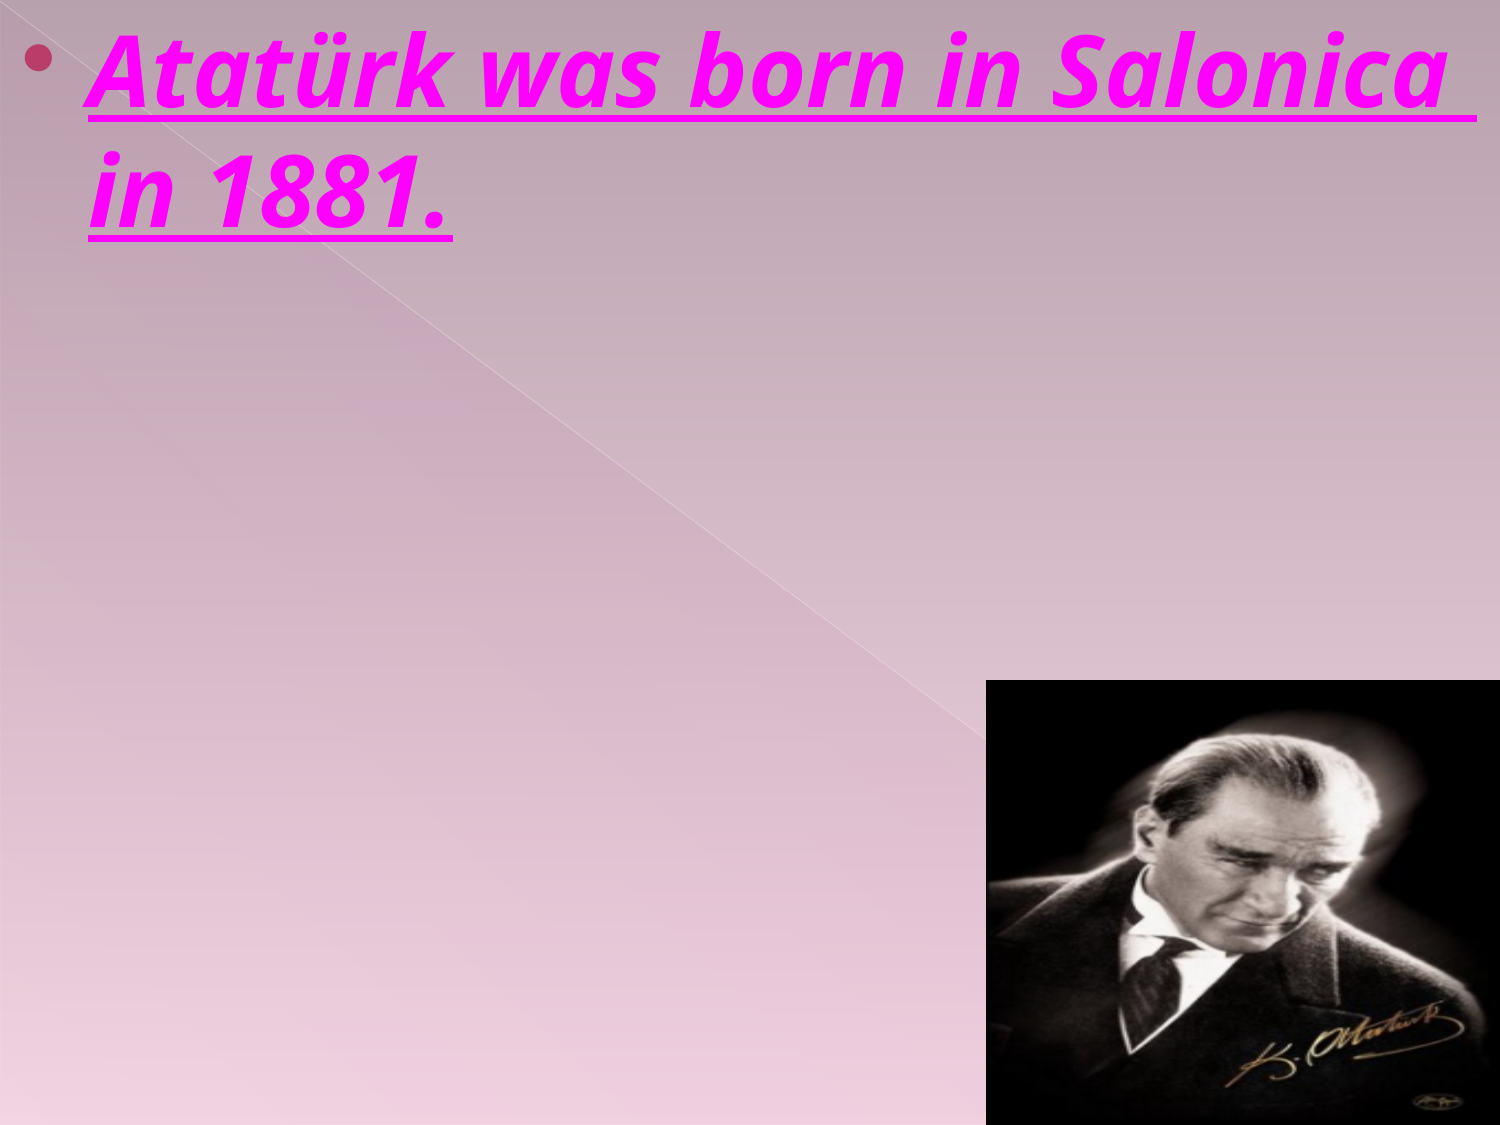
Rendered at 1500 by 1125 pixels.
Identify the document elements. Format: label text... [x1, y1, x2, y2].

list Atatürk was born in Salonica in 1881. [0, 0, 1500, 1125]
picture [985, 680, 1500, 1125]
